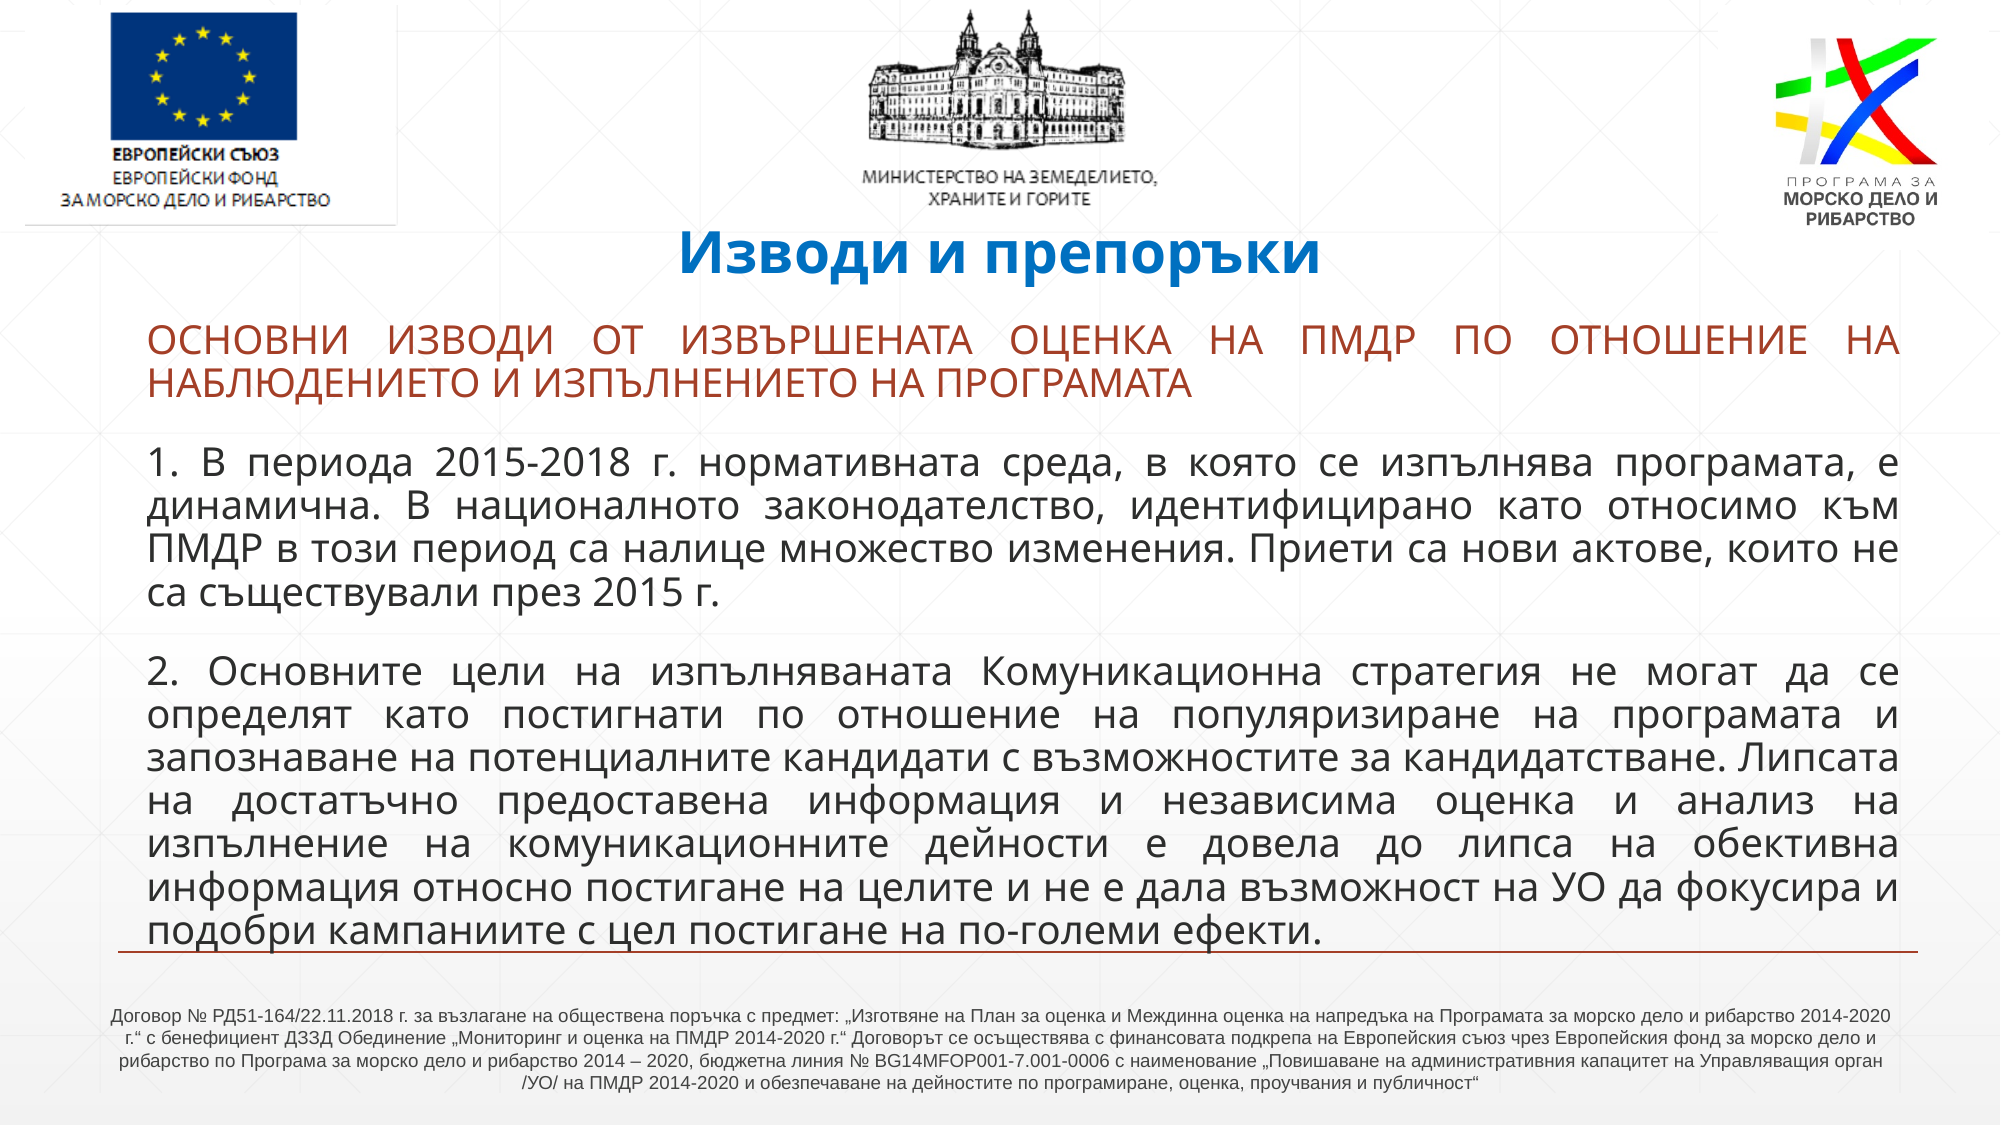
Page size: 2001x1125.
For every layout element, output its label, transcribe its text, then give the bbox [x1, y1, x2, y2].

picture [779, 158, 1244, 245]
picture [862, 5, 1138, 154]
picture [1718, 5, 1989, 250]
title Изводи и препоръки [170, 221, 1830, 294]
list ОСНОВНИ ИЗВОДИ ОТ ИЗВЪРШЕНАТА ОЦЕНКА НА ПМДР ПО ОТНОШЕНИЕ НА НАБЛЮДЕНИЕТО И ИЗПЪЛНЕНИЕТО НА ПРОГРАМАТА 1. В периода 2015-2018 г. нормативната среда, в която се изпълнява програмата, е динамична. В националното законодателство, идентифицирано като относимо към ПМДР в този период са налице множество изменения. Приети са нови актове, които не са съществували през 2015 г. 2. Основните цели на изпълняваната Комуникационна стратегия не могат да се определят като постигнати по отношение на популяризиране на програмата и запознаване на потенциалните кандидати с възможностите за кандидатстване. Липсата на достатъчно предоставена информация и независима оценка и анализ на изпълнение на комуникационните дейности е довела до липса на обективна информация относно постигане на целите и не е дала възможност на УО да фокусира и подобри кампаниите с цел постигане на по-големи ефекти. [123, 312, 1918, 967]
footer Договор № РД51-164/22.11.2018 г. за възлагане на обществена поръчка с предмет: „Изготвяне на План за оценка и Междинна оценка на напредъка на Програмата за морско дело и рибарство 2014-2020 г.“ с бенефициент ДЗЗД Обединение „Мониторинг и оценка на ПМДР 2014-2020 г.“ Договорът се осъществява с финансовата подкрепа на Европейския съюз чрез Европейския фонд за морско дело и рибарство по Програма за морско дело и рибарство 2014 – 2020, бюджетна линия № BG14MFOP001-7.001-0006 с наименование „Повишаване на административния капацитет на Управляващия орган /УО/ на ПМДР 2014-2020 и обезпечаване на дейностите по програмиране, оценка, проучвания и публичност“ [91, 998, 1909, 1099]
picture [25, 5, 399, 227]
